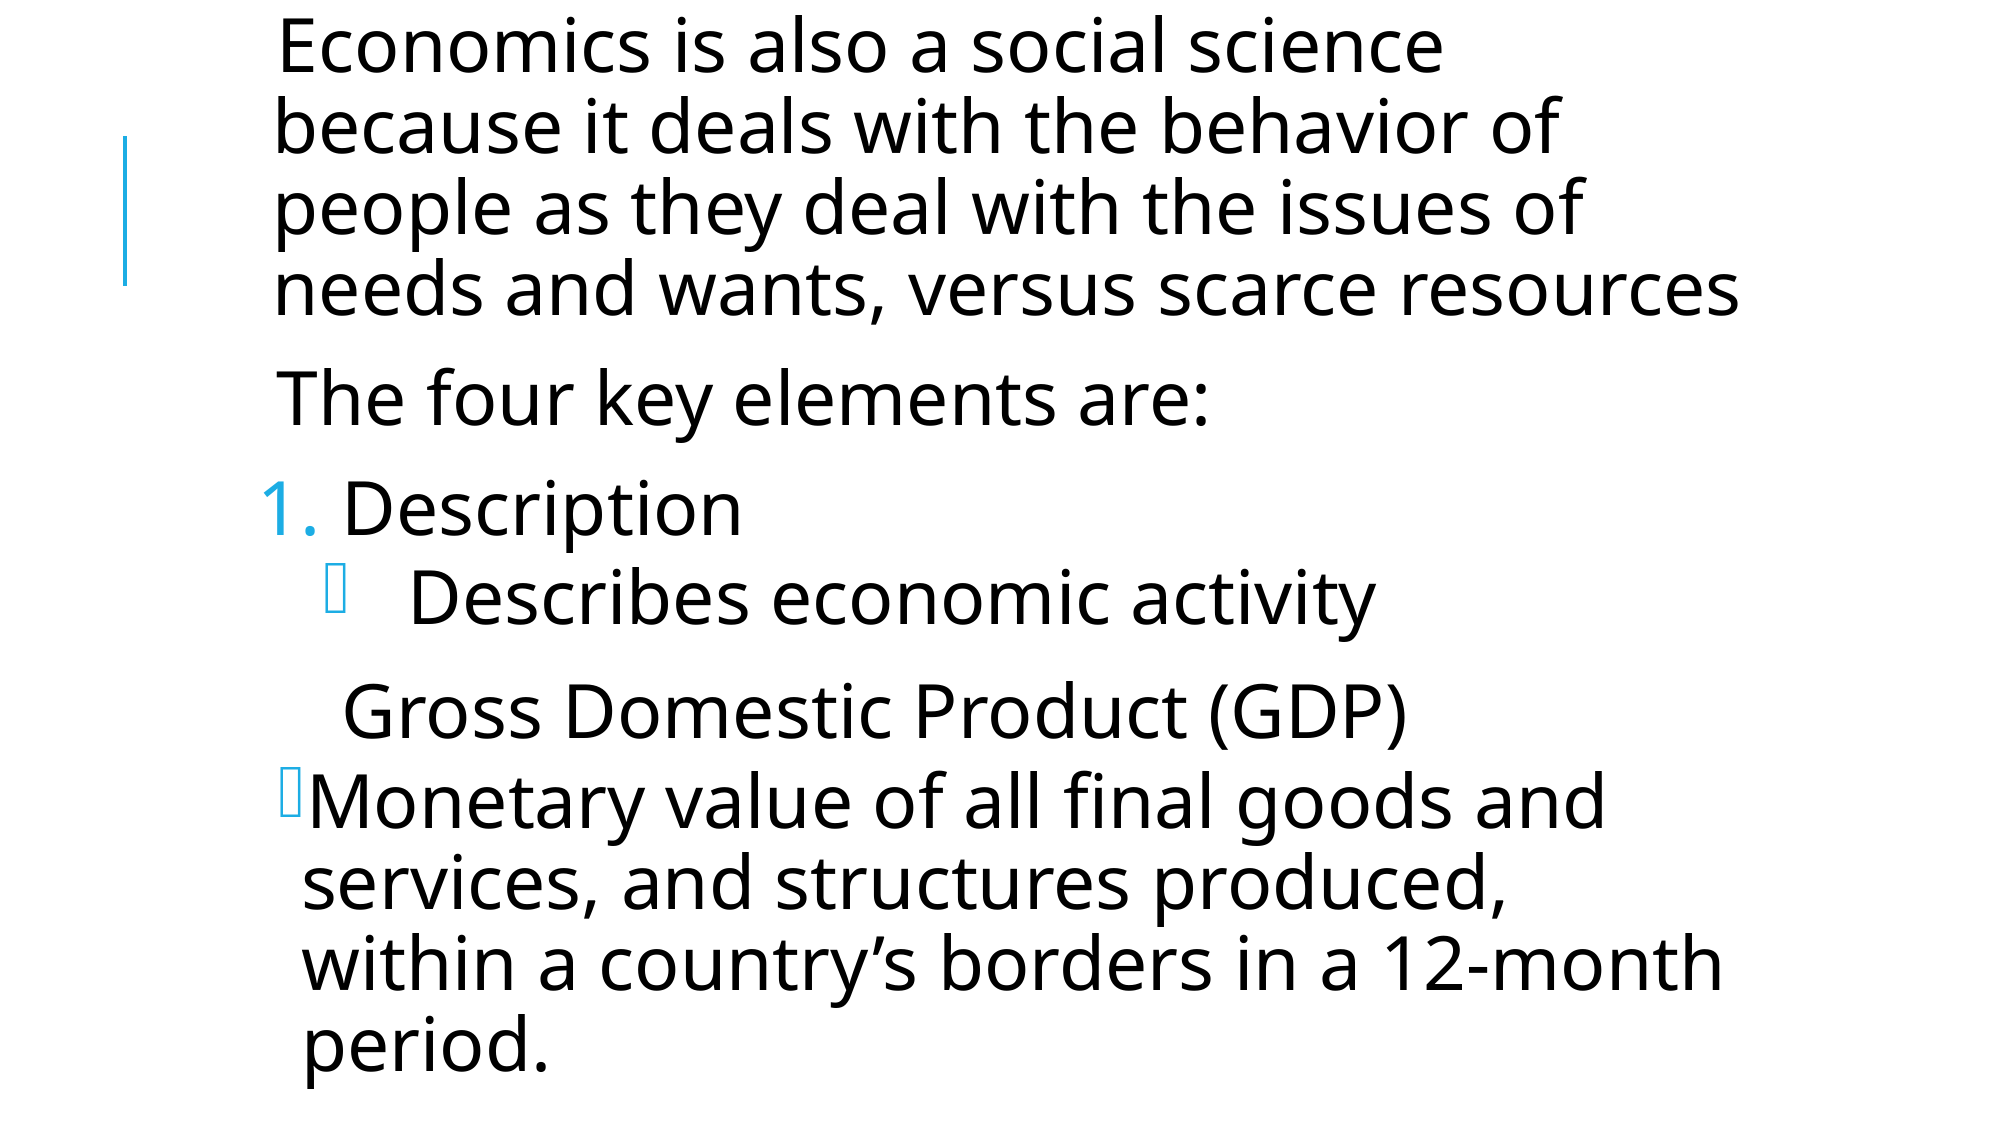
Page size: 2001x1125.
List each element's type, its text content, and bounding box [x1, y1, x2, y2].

list Economics is also a social science because it deals with the behavior of people as they deal with the issues of needs and wants, versus scarce resources The four key elements are: Description Describes economic activity Gross Domestic Product (GDP) Monetary value of all final goods and services, and structures produced, within a country’s borders in a 12-month period. [249, 0, 1750, 1125]
